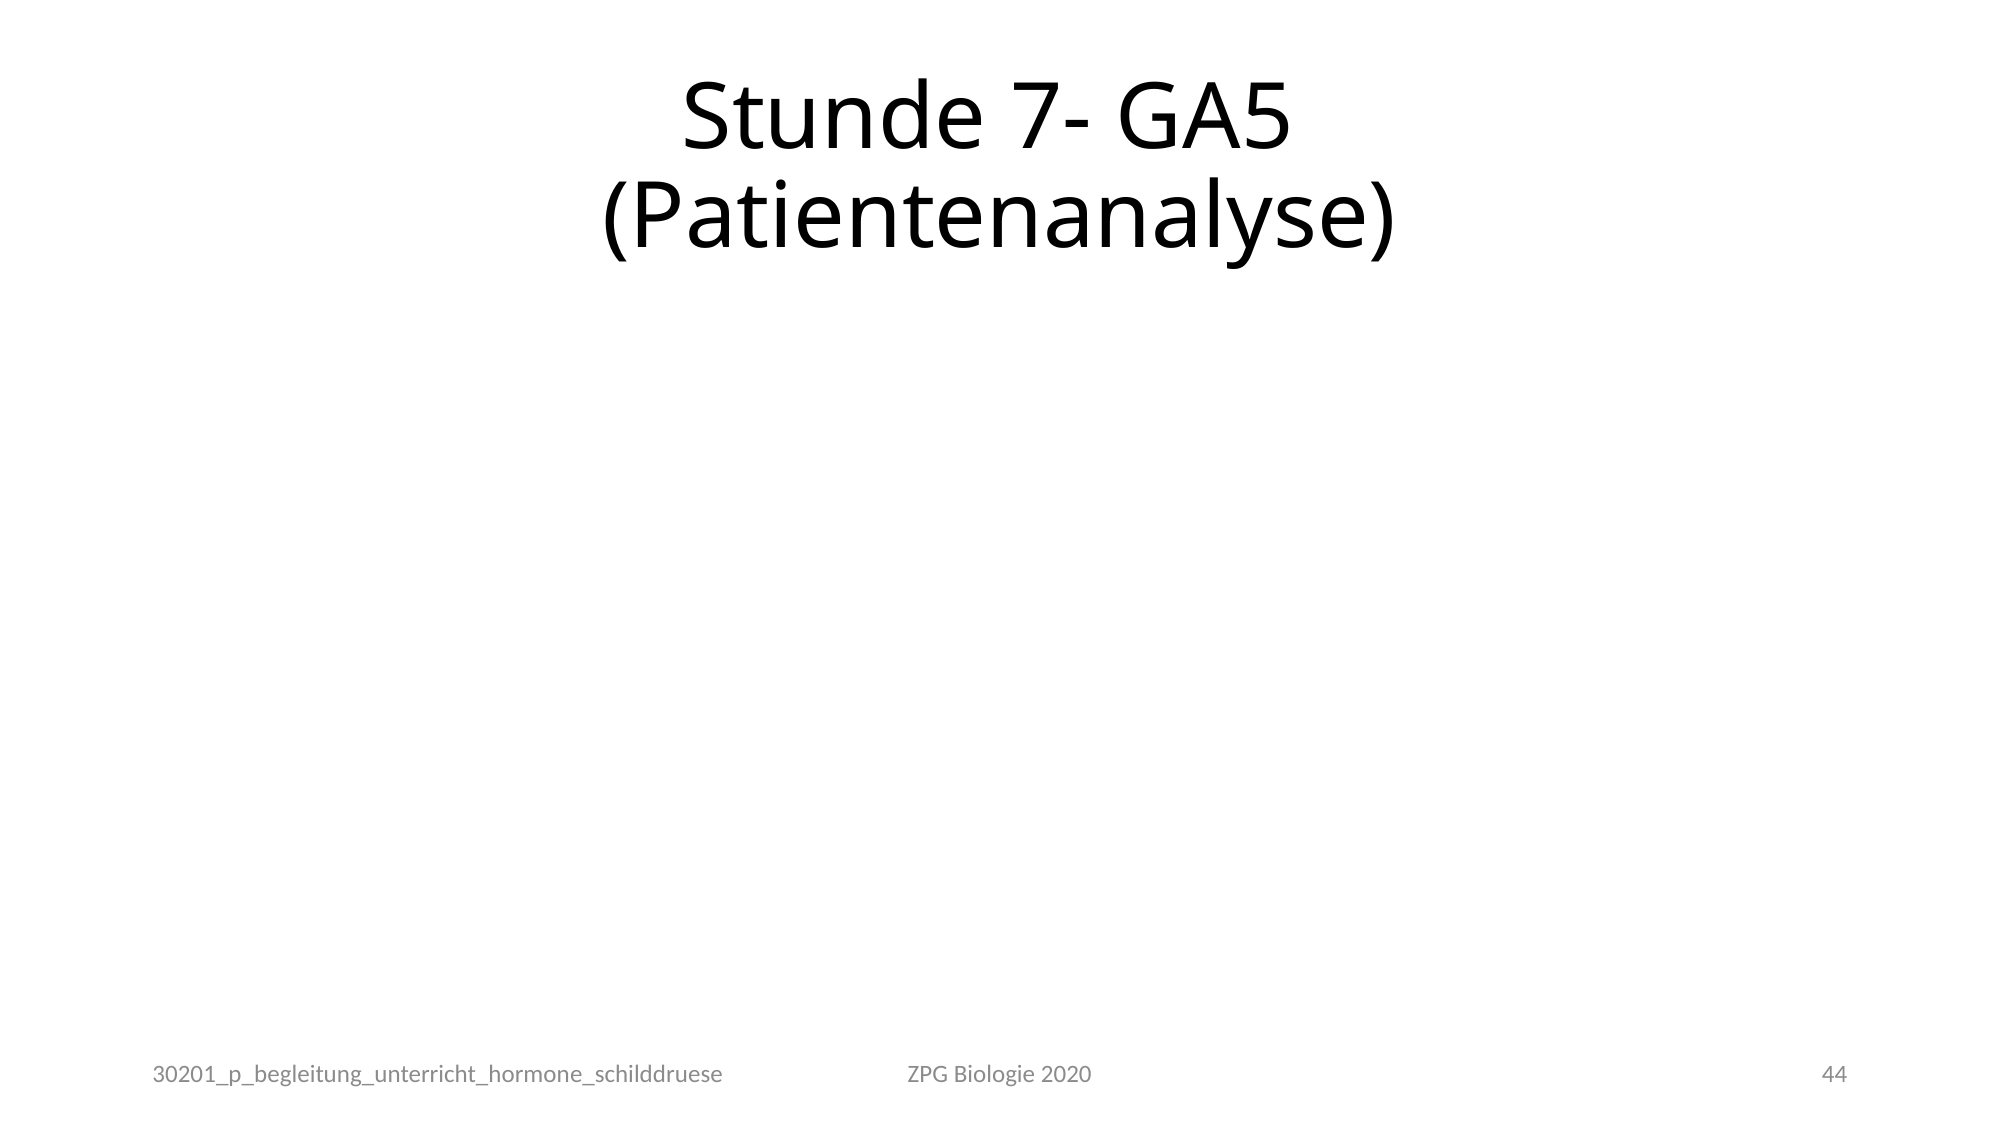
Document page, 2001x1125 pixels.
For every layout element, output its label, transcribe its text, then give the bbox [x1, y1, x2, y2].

slide_number 30201_p_begleitung_unterricht_hormone_schilddruese [137, 1042, 662, 1103]
slide_number 44 [1412, 1042, 1863, 1103]
title Stunde 7- GA5 (Patientenanalyse) [137, 59, 1863, 278]
footer ZPG Biologie 2020 [662, 1042, 1338, 1103]
